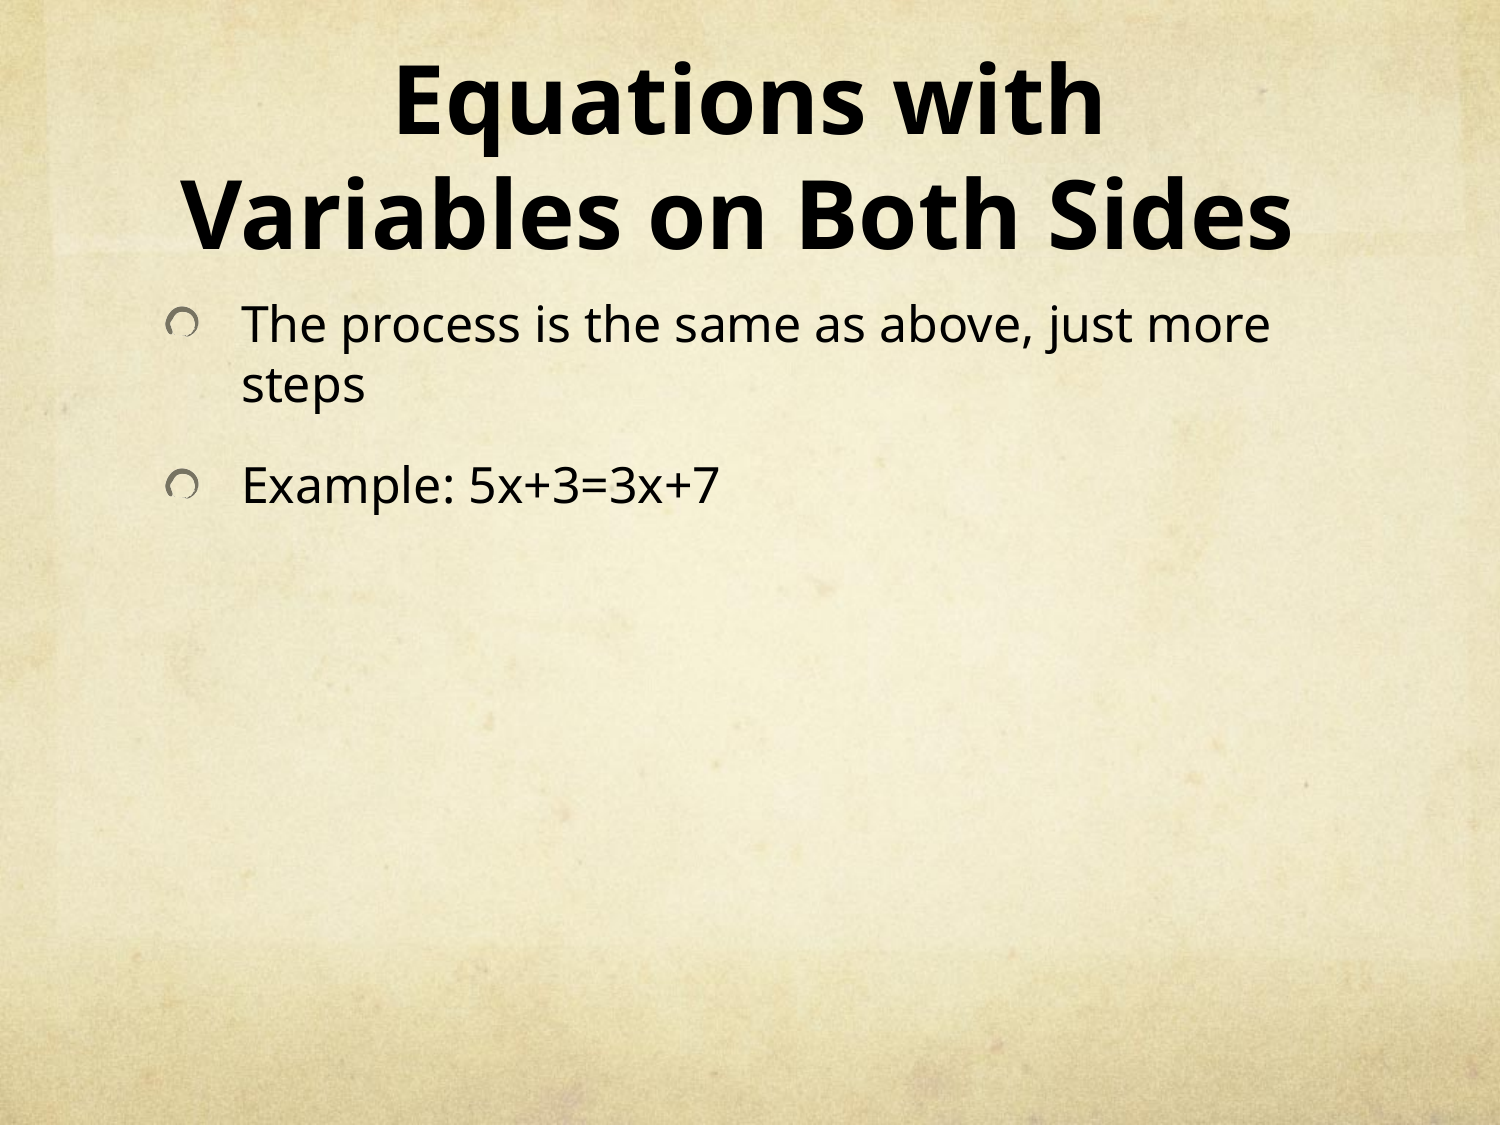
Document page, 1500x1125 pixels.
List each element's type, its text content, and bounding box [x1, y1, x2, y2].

list The process is the same as above, just more steps Example: 5x+3=3x+7 [150, 284, 1350, 950]
picture [0, 0, 1500, 1125]
title Equations with Variables on Both Sides [150, 82, 1350, 225]
